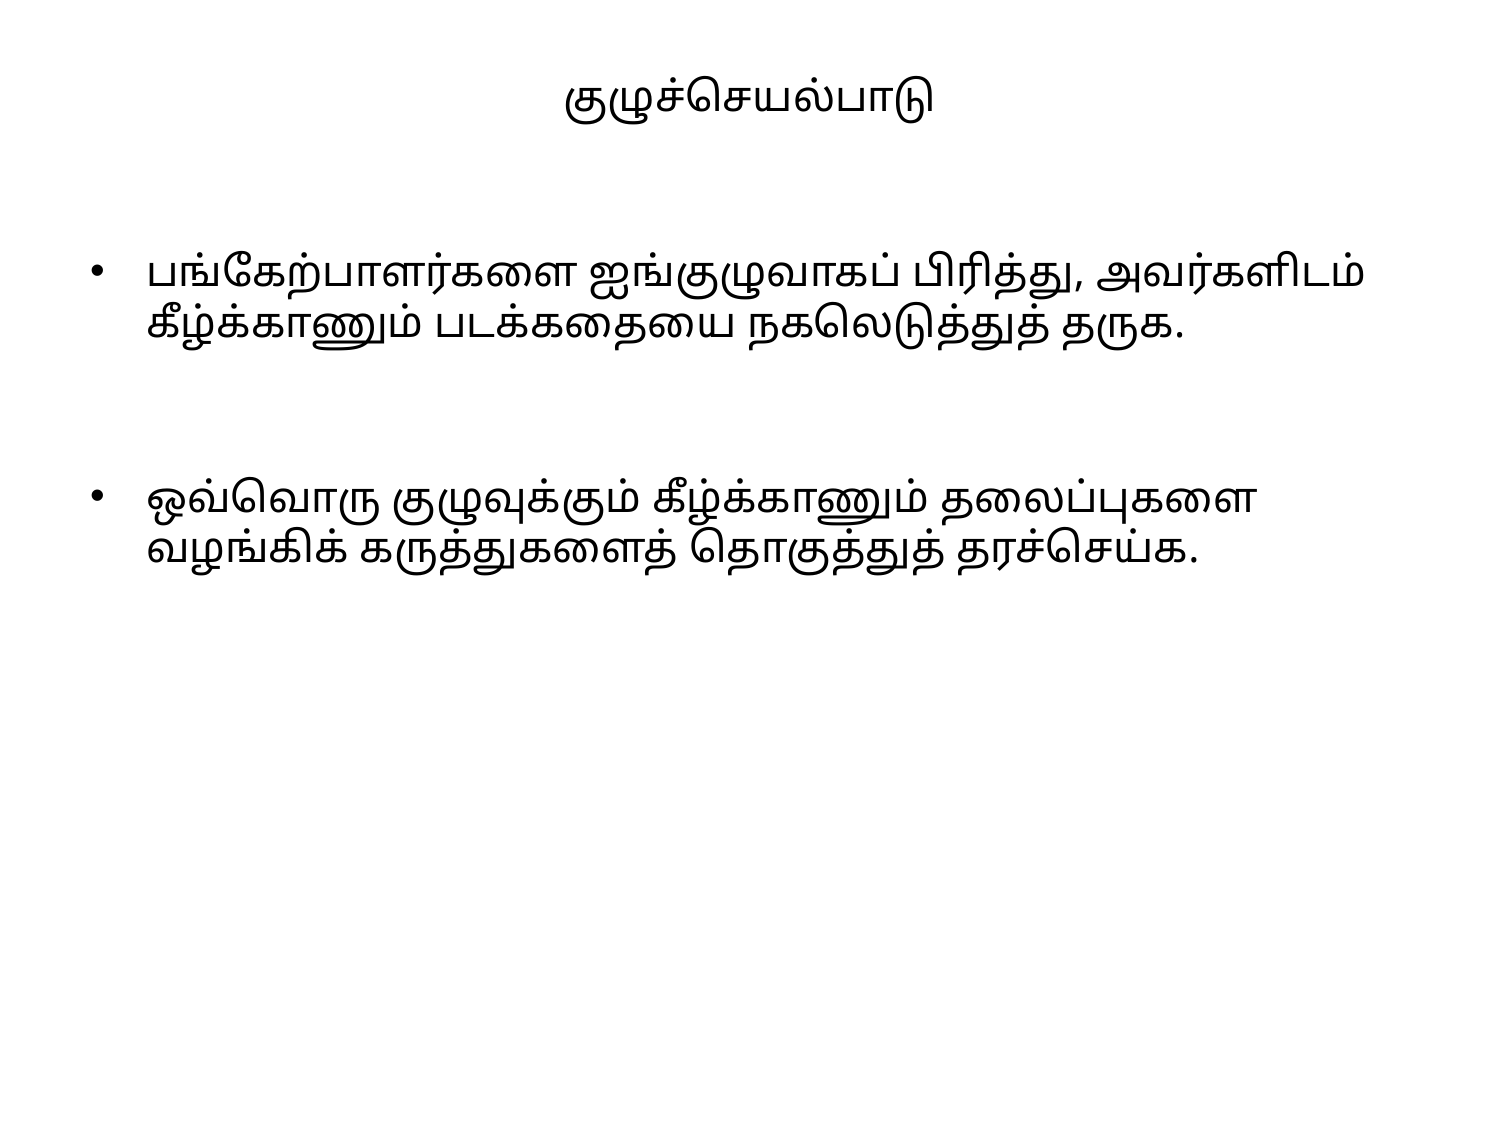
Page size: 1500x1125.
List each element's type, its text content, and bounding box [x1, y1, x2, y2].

list குழுச்செயல்பாடு பங்கேற்பாளர்களை ஐங்குழுவாகப் பிரித்து, அவர்களிடம் கீழ்க்காணும் படக்கதையை நகலெடுத்துத் தருக. ஒவ்வொரு குழுவுக்கும் கீழ்க்காணும் தலைப்புகளை வழங்கிக் கருத்துகளைத் தொகுத்துத் தரச்செய்க. [75, 62, 1425, 1075]
